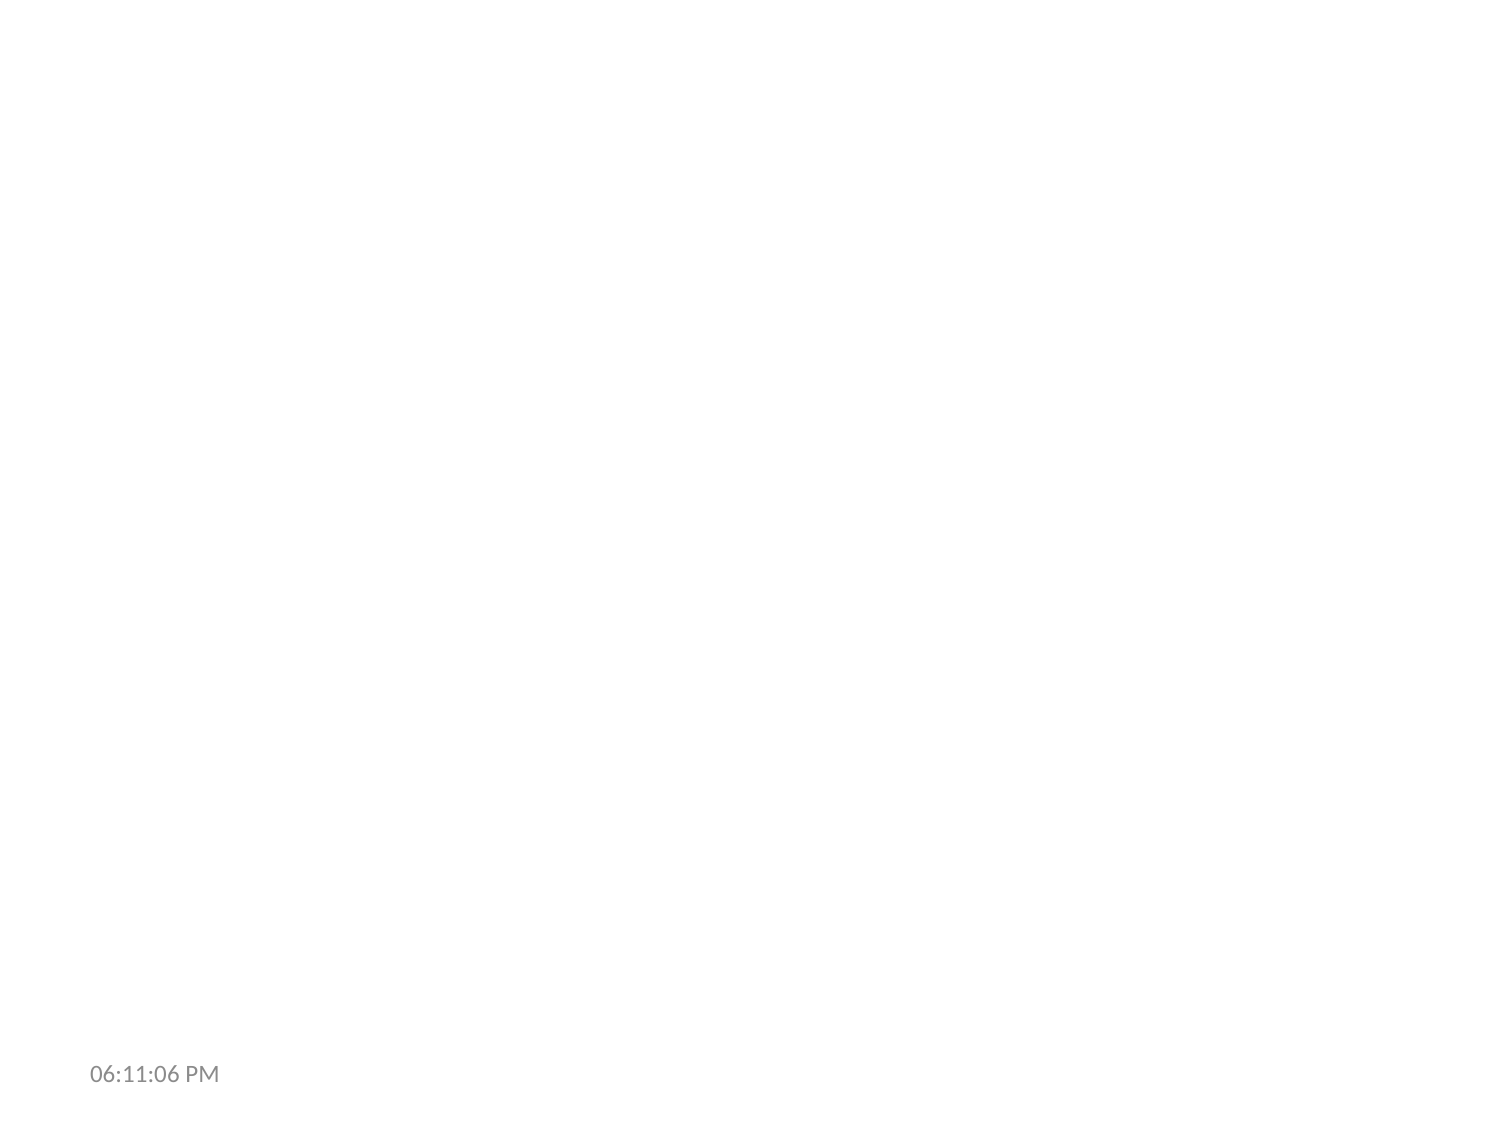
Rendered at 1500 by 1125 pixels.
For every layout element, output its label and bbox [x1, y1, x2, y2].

slide_number [75, 1042, 425, 1103]
